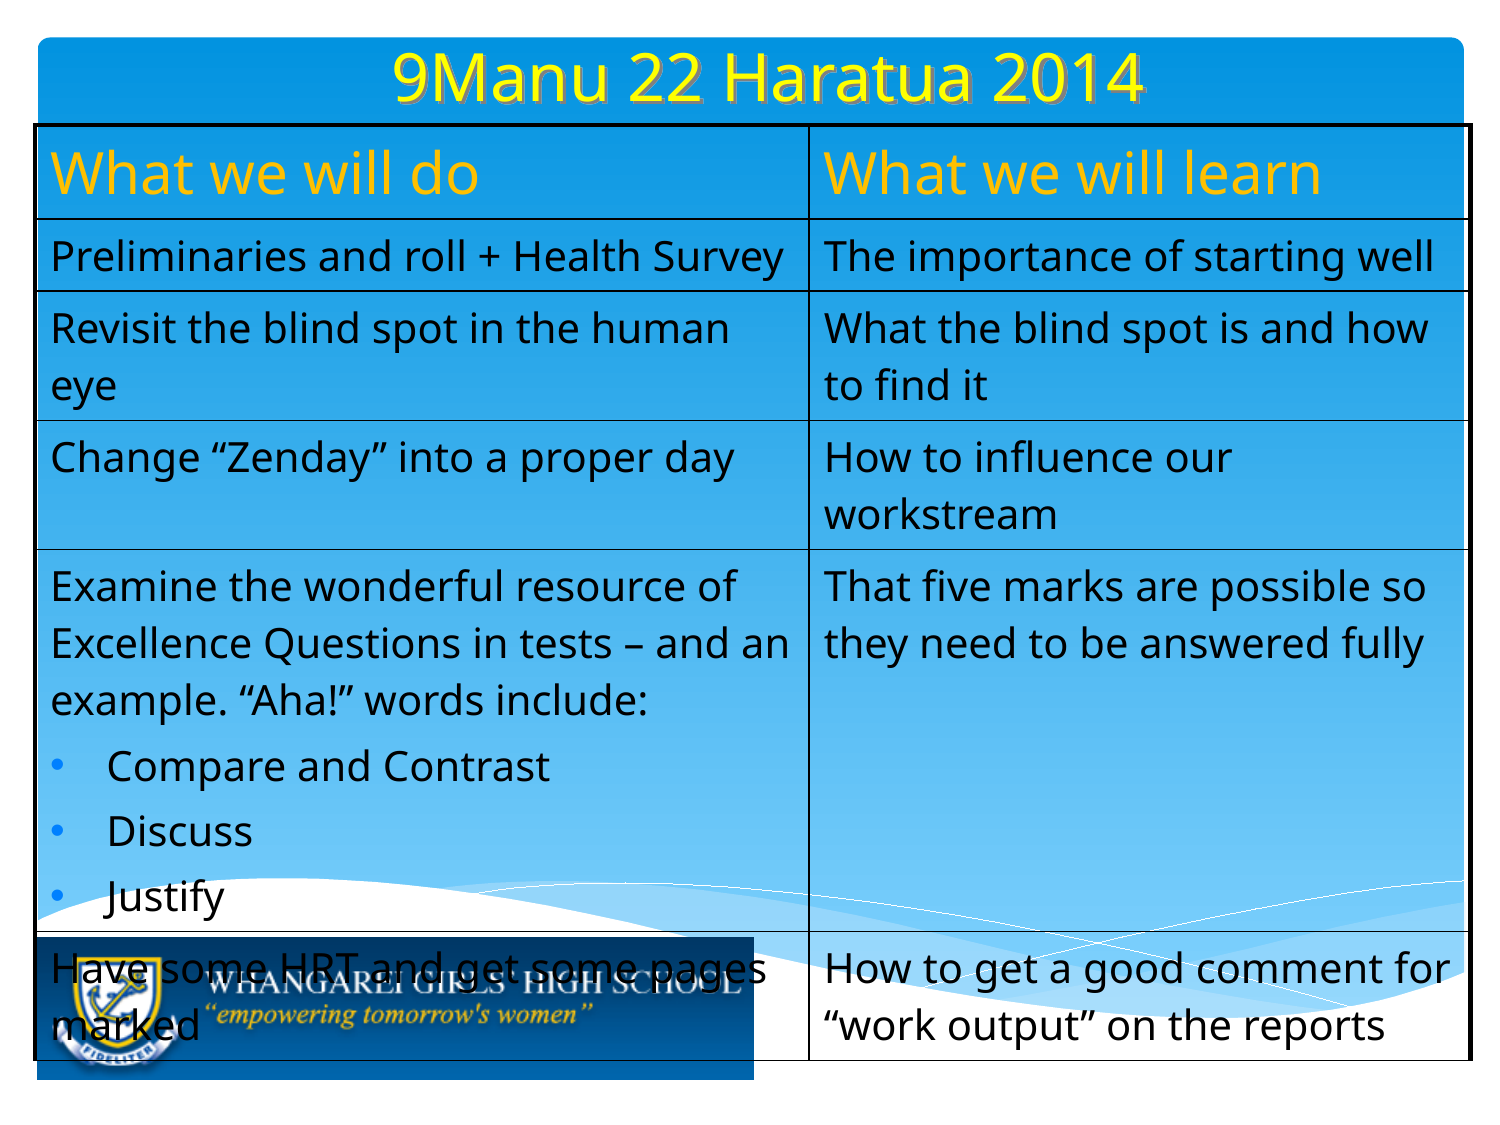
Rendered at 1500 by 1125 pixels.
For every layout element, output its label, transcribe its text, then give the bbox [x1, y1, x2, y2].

table_header What we will learn [810, 127, 1468, 218]
text_box 9Manu 22 Haratua 2014 [162, 24, 1375, 123]
table_cell The importance of starting well [810, 220, 1468, 290]
table_header What we will do [37, 127, 808, 218]
table_cell Revisit the blind spot in the human eye [37, 292, 808, 420]
picture [37, 937, 754, 1080]
table_cell What the blind spot is and how to find it [810, 292, 1468, 420]
table_cell How to influence our workstream [810, 421, 1468, 549]
table_cell Have some HRT and get some pages marked [37, 932, 808, 1060]
table_cell How to get a good comment for “work output” on the reports [810, 932, 1468, 1060]
table_cell Change “Zenday” into a proper day [37, 421, 808, 549]
table_cell Examine the wonderful resource of Excellence Questions in tests – and an example. “Aha!” words include: Compare and Contrast Discuss Justify [37, 550, 808, 931]
table_cell That five marks are possible so they need to be answered fully [810, 550, 1468, 931]
table_cell Preliminaries and roll + Health Survey [37, 220, 808, 290]
